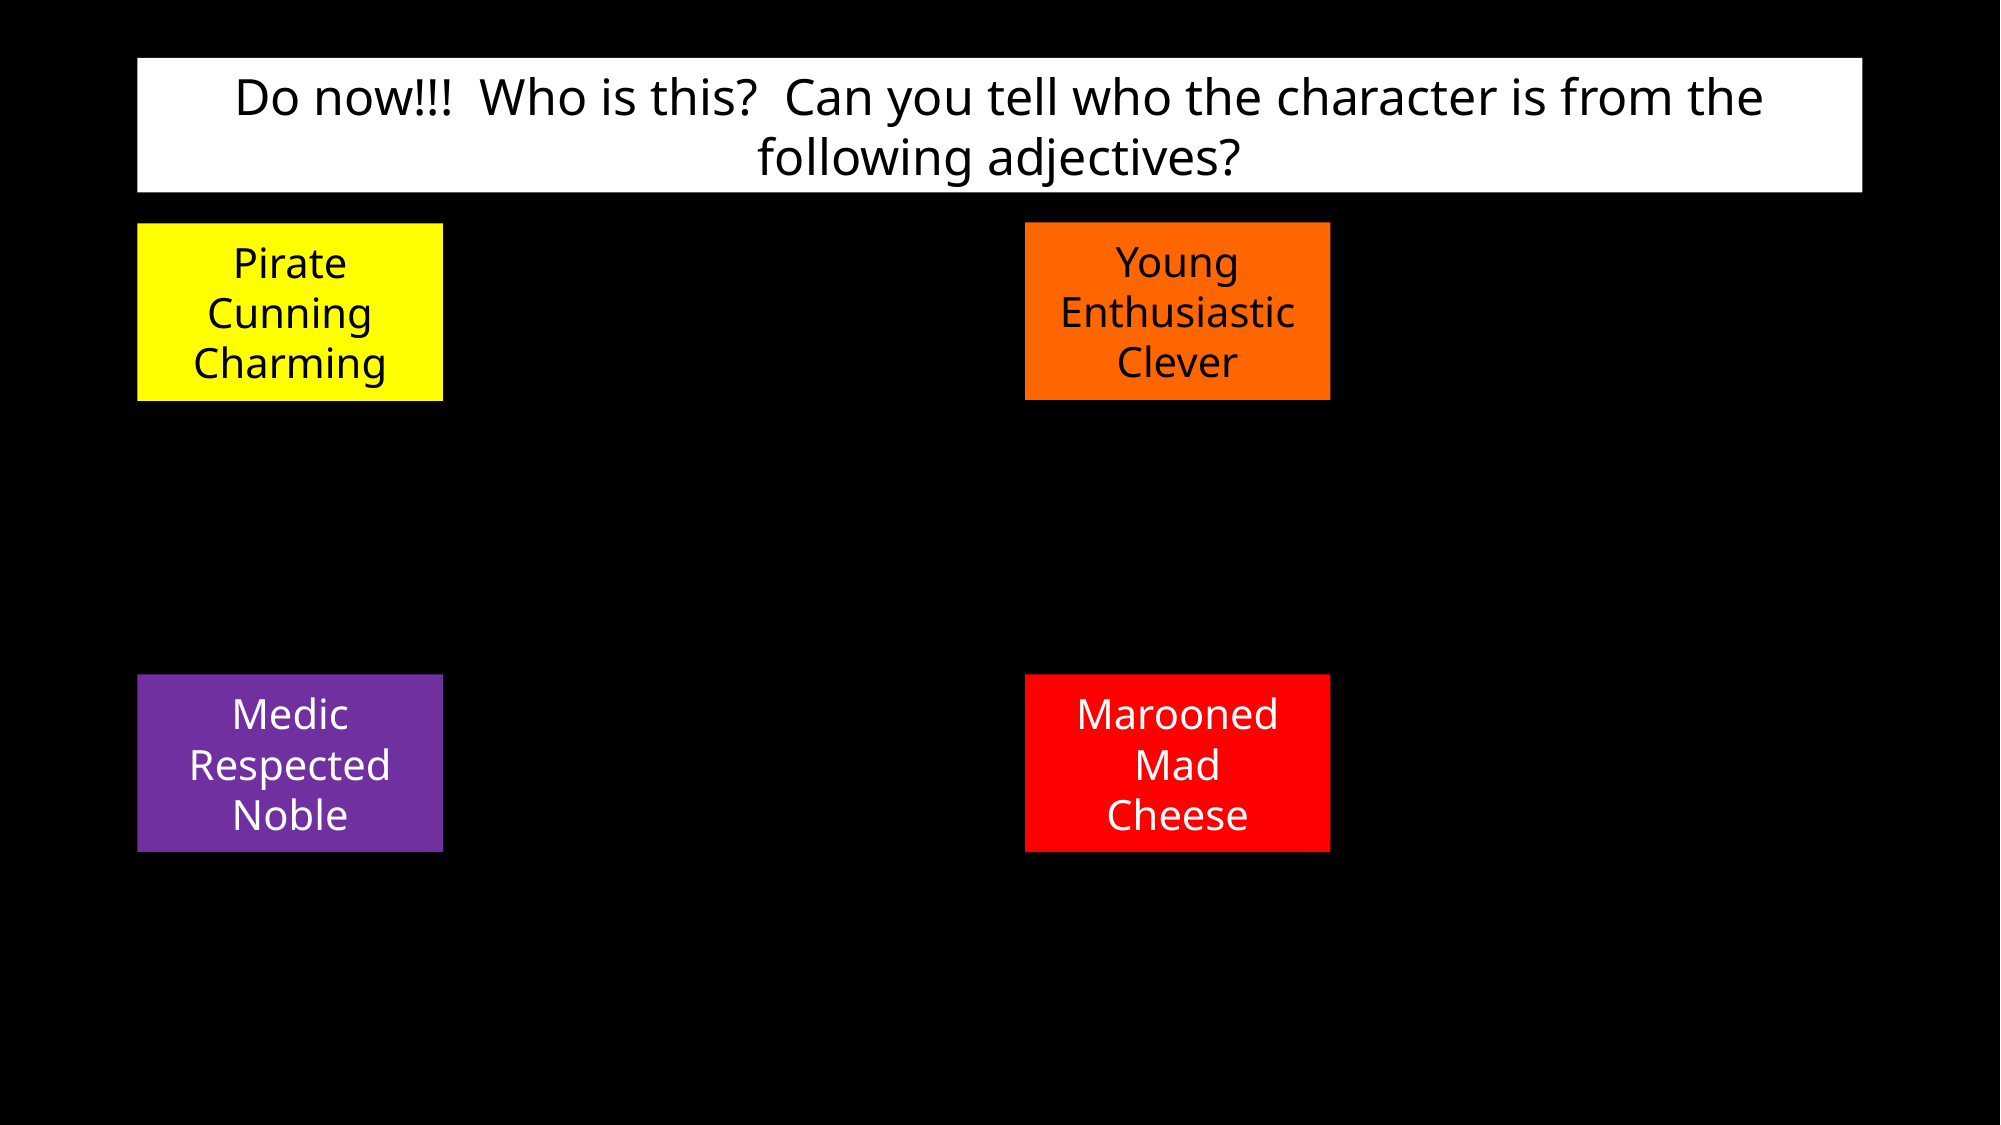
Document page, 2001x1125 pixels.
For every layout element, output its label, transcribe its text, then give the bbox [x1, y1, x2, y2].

text_box Young Enthusiastic Clever [1025, 222, 1331, 400]
text_box Do now!!! Who is this? Can you tell who the character is from the following adjectives? [137, 57, 1863, 193]
text_box Pirate Cunning Charming [137, 223, 443, 401]
text_box Marooned Mad Cheese [1025, 674, 1331, 853]
text_box Medic Respected Noble [137, 674, 443, 853]
